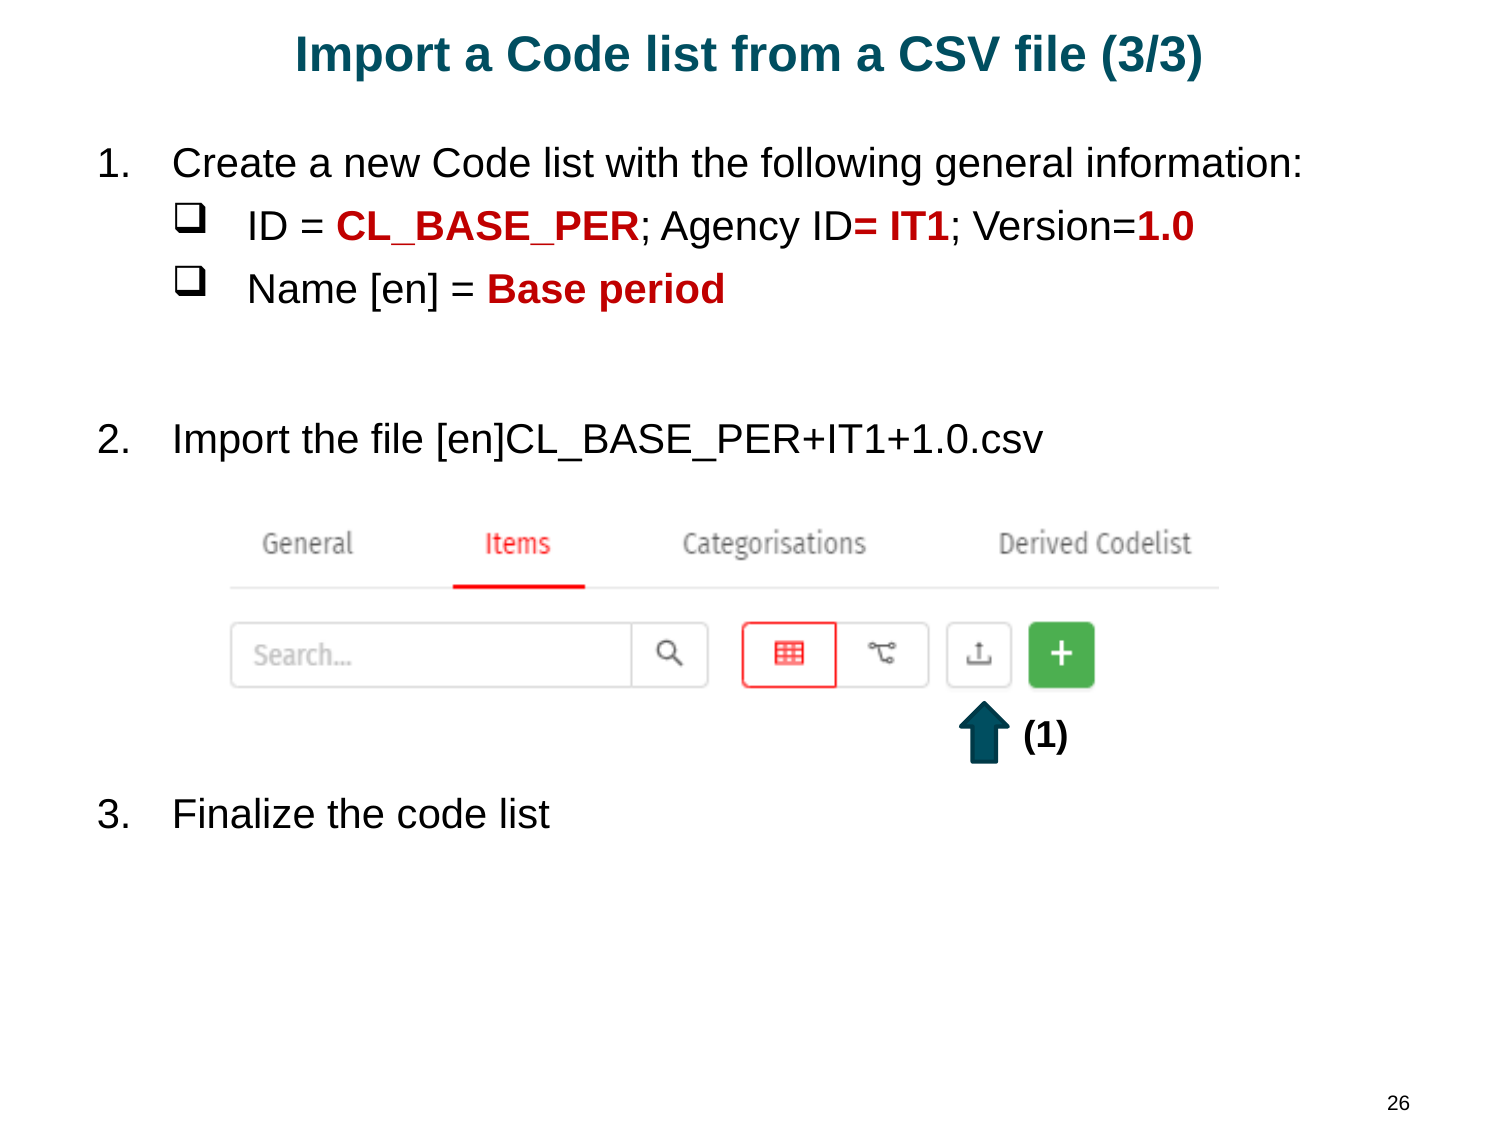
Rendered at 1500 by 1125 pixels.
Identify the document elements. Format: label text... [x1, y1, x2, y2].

picture [210, 515, 1219, 704]
text_box Create a new Code list with the following general information: ID = CL_BASE_PER; Agency ID= IT1; Version=1.0 Name [en] = Base period Import the file [en]CL_BASE_PER+IT1+1.0.csv Finalize the code list [82, 128, 1434, 920]
text_box [958, 713, 1008, 764]
slide_number 26 [1074, 1082, 1425, 1125]
title Import a Code list from a CSV file (3/3) [75, 20, 1425, 82]
text_box (1) [1008, 713, 1084, 763]
